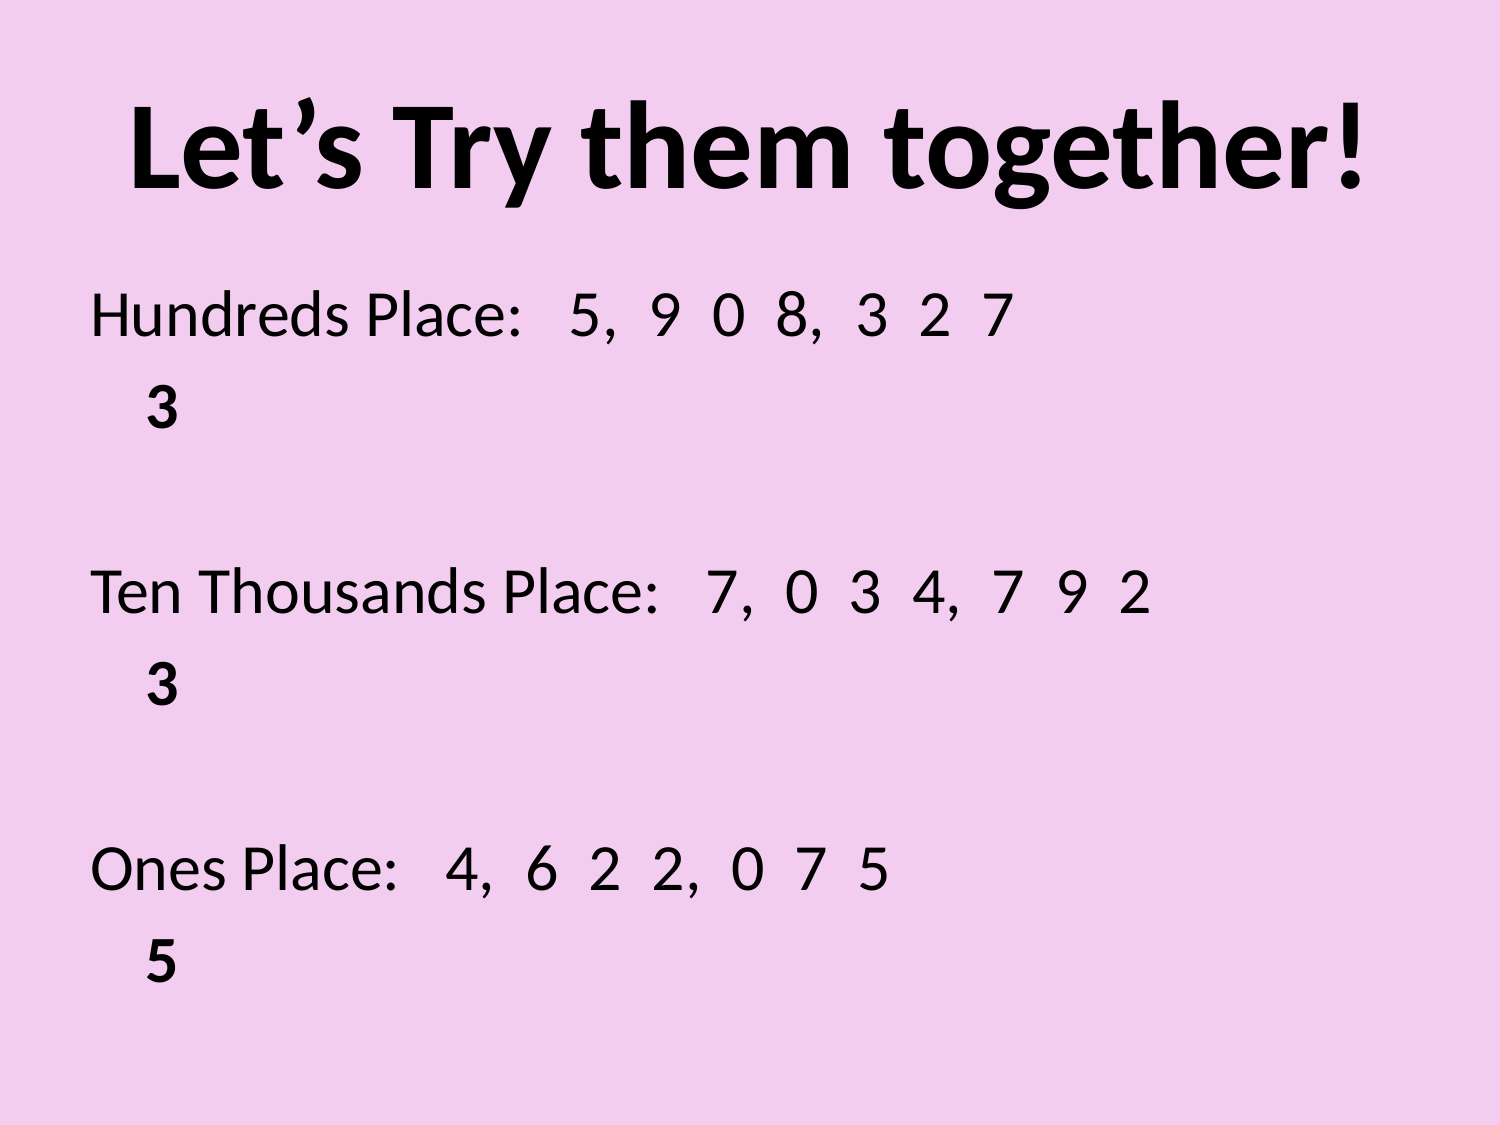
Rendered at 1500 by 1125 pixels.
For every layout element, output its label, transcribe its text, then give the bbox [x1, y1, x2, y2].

title Let’s Try them together! [75, 45, 1425, 233]
list Hundreds Place: 5, 9 0 8, 3 2 7 3 Ten Thousands Place: 7, 0 3 4, 7 9 2 3 Ones Place: 4, 6 2 2, 0 7 5 5 [75, 262, 1425, 1005]
